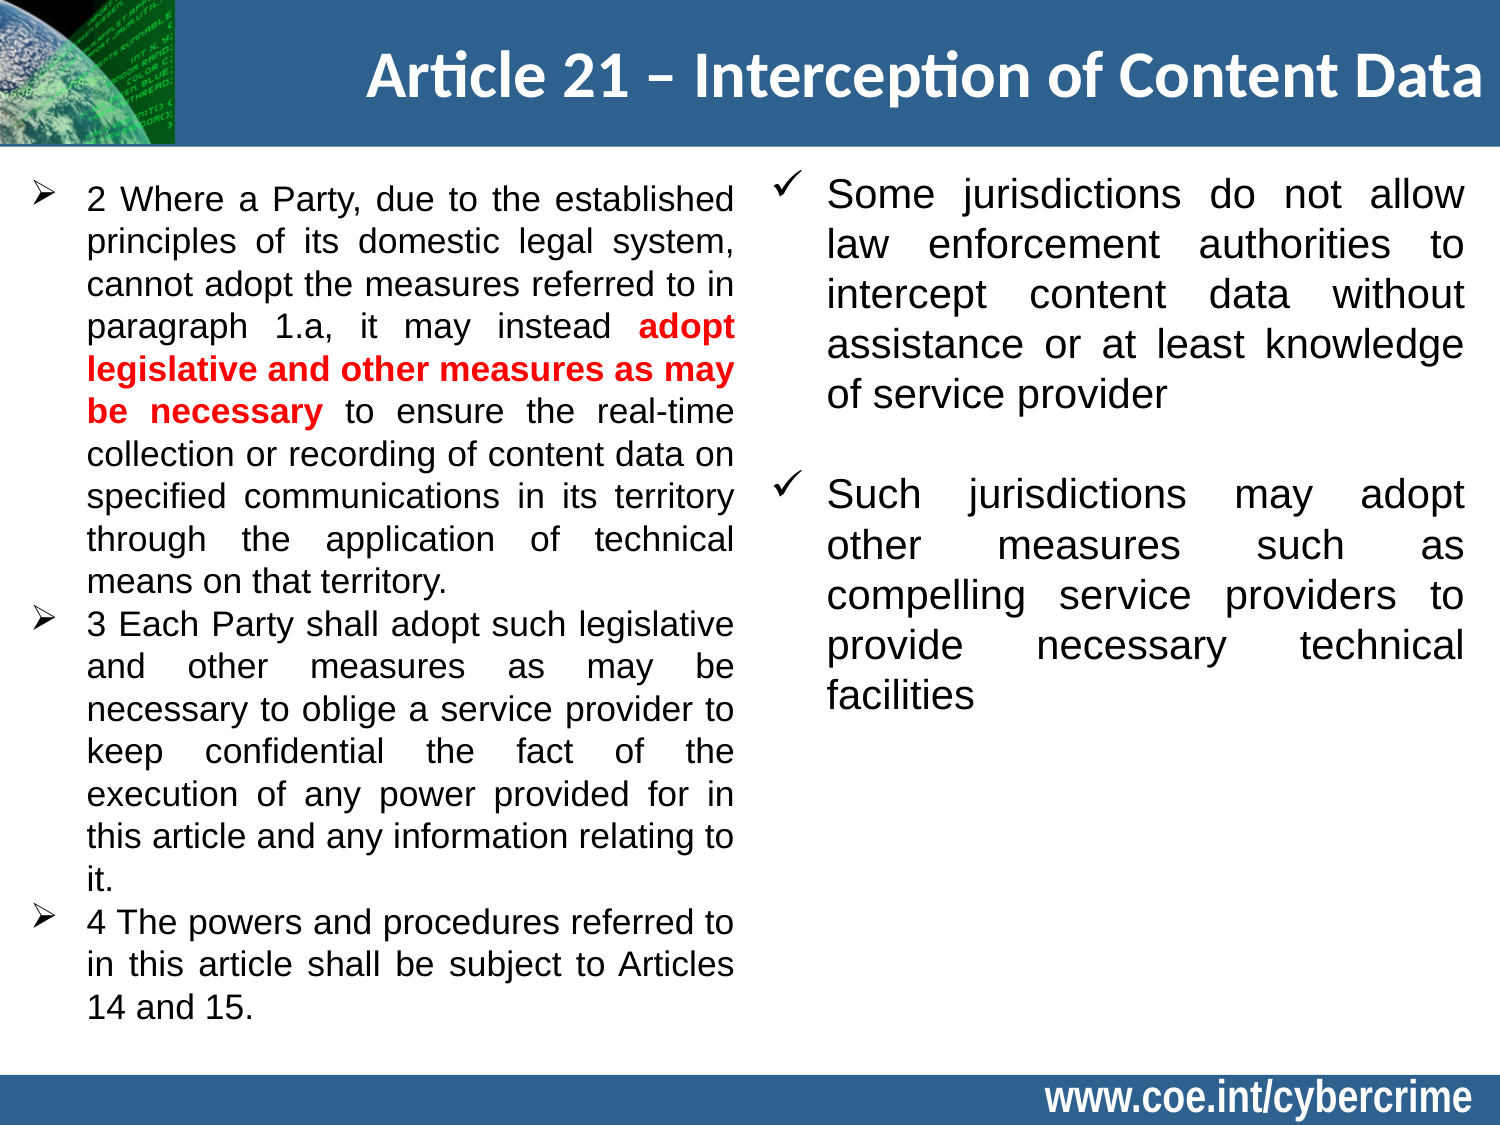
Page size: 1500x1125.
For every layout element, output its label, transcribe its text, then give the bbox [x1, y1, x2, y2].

picture [0, 0, 175, 144]
text_box [0, 1073, 1030, 1125]
text_box Some jurisdictions do not allow law enforcement authorities to intercept content data without assistance or at least knowledge of service provider Such jurisdictions may adopt other measures such as compelling service providers to provide necessary technical facilities [755, 159, 1480, 725]
text_box 2 Where a Party, due to the established principles of its domestic legal system, cannot adopt the measures referred to in paragraph 1.a, it may instead adopt legislative and other measures as may be necessary to ensure the real-time collection or recording of content data on specified communications in its territory through the application of technical means on that territory. 3 Each Party shall adopt such legislative and other measures as may be necessary to oblige a service provider to keep confidential the fact of the execution of any power provided for in this article and any information relating to it. 4 The powers and procedures referred to in this article shall be subject to Articles 14 and 15. [15, 168, 750, 1034]
text_box Article 21 – Interception of Content Data [177, 0, 1500, 149]
text_box www.coe.int/cybercrime [1030, 1059, 1500, 1125]
